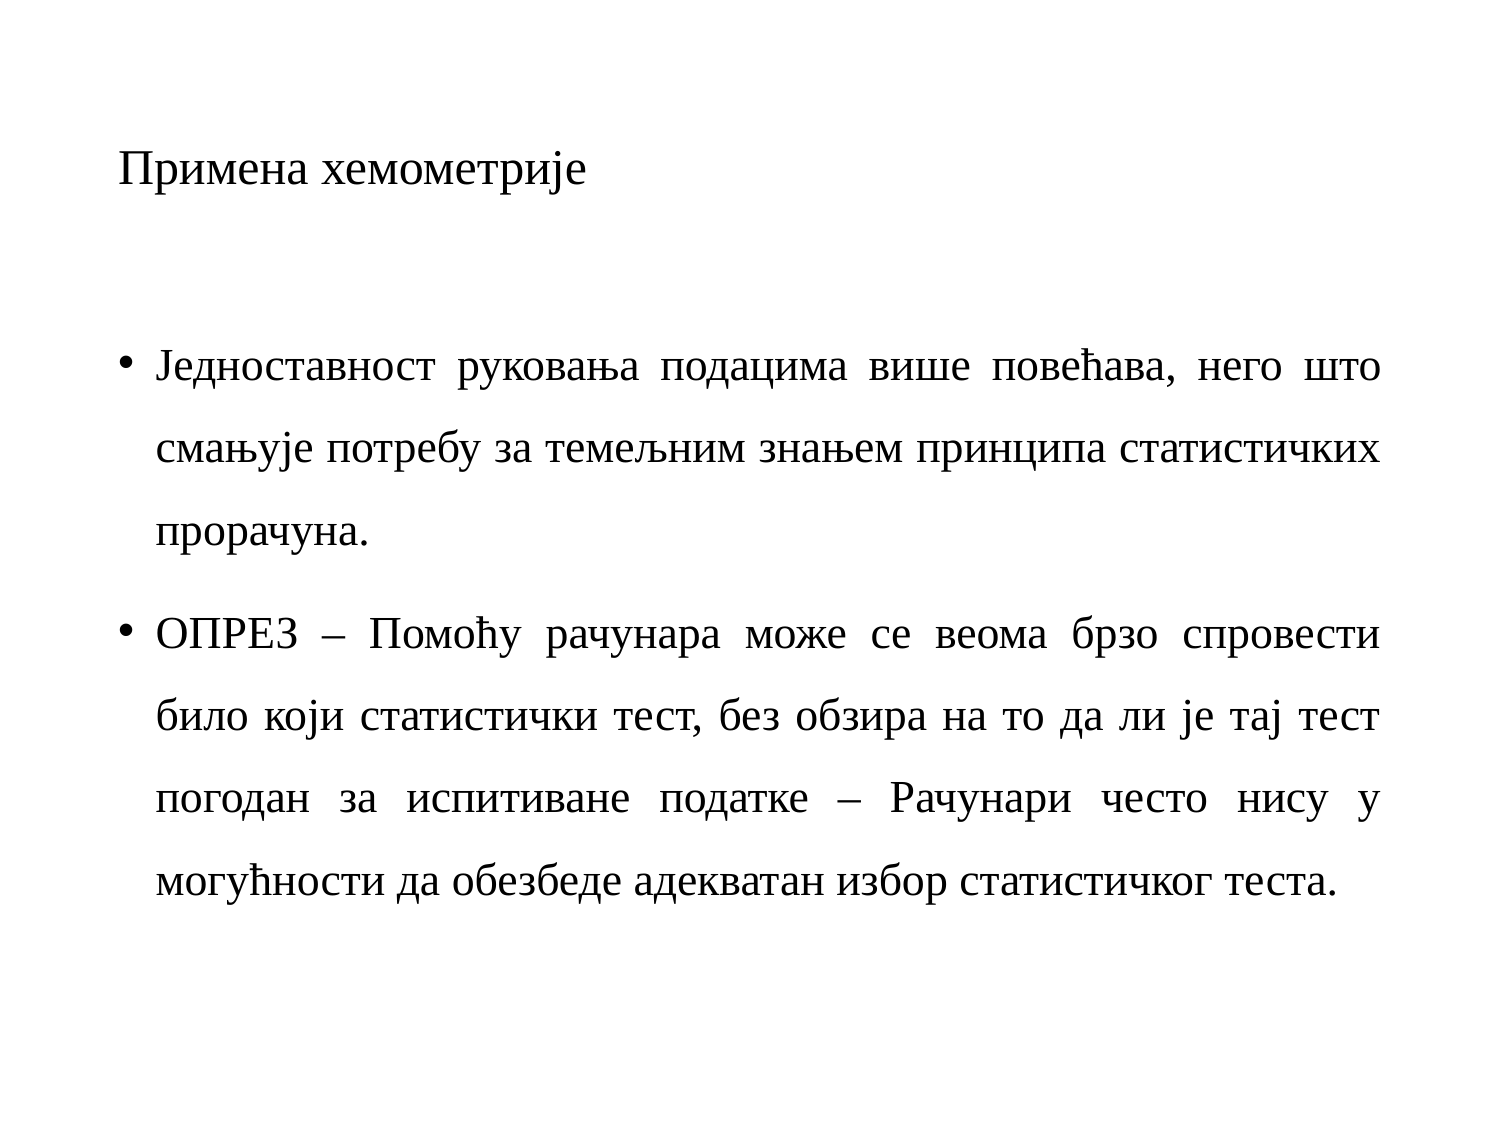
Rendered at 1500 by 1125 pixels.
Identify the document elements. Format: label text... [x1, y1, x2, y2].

title Примена хемометрије [103, 59, 1397, 278]
list Једноставност руковања подацима више повећава, него што смањује потребу за темељним знањем принципа статистичких прорачуна. ОПРЕЗ – Помоћу рачунара може се веома брзо спровести било који статистички тест, без обзира на то да ли је тај тест погодан за испитиване податке – Рачунари често нису у могућности да обезбеде адекватан избор статистичког теста. [103, 299, 1397, 1014]
